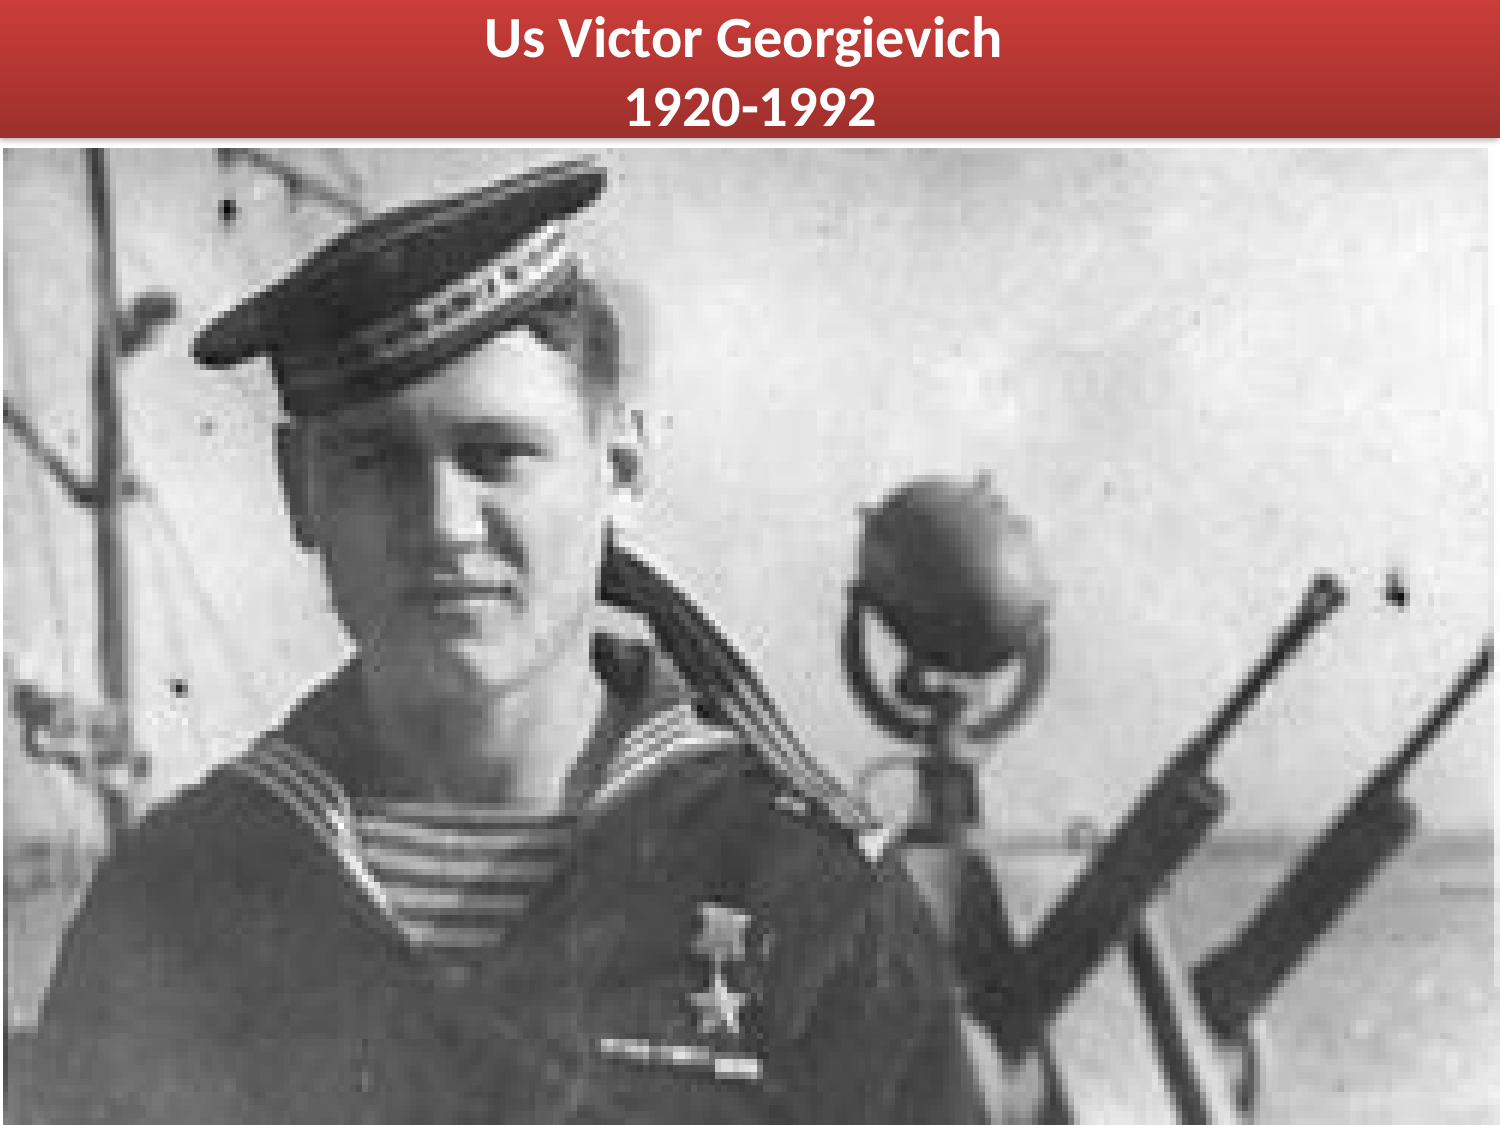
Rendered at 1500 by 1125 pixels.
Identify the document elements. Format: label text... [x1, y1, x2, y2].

title Us Victor Georgievich 1920-1992 [0, 0, 1500, 138]
picture [3, 148, 1500, 1125]
